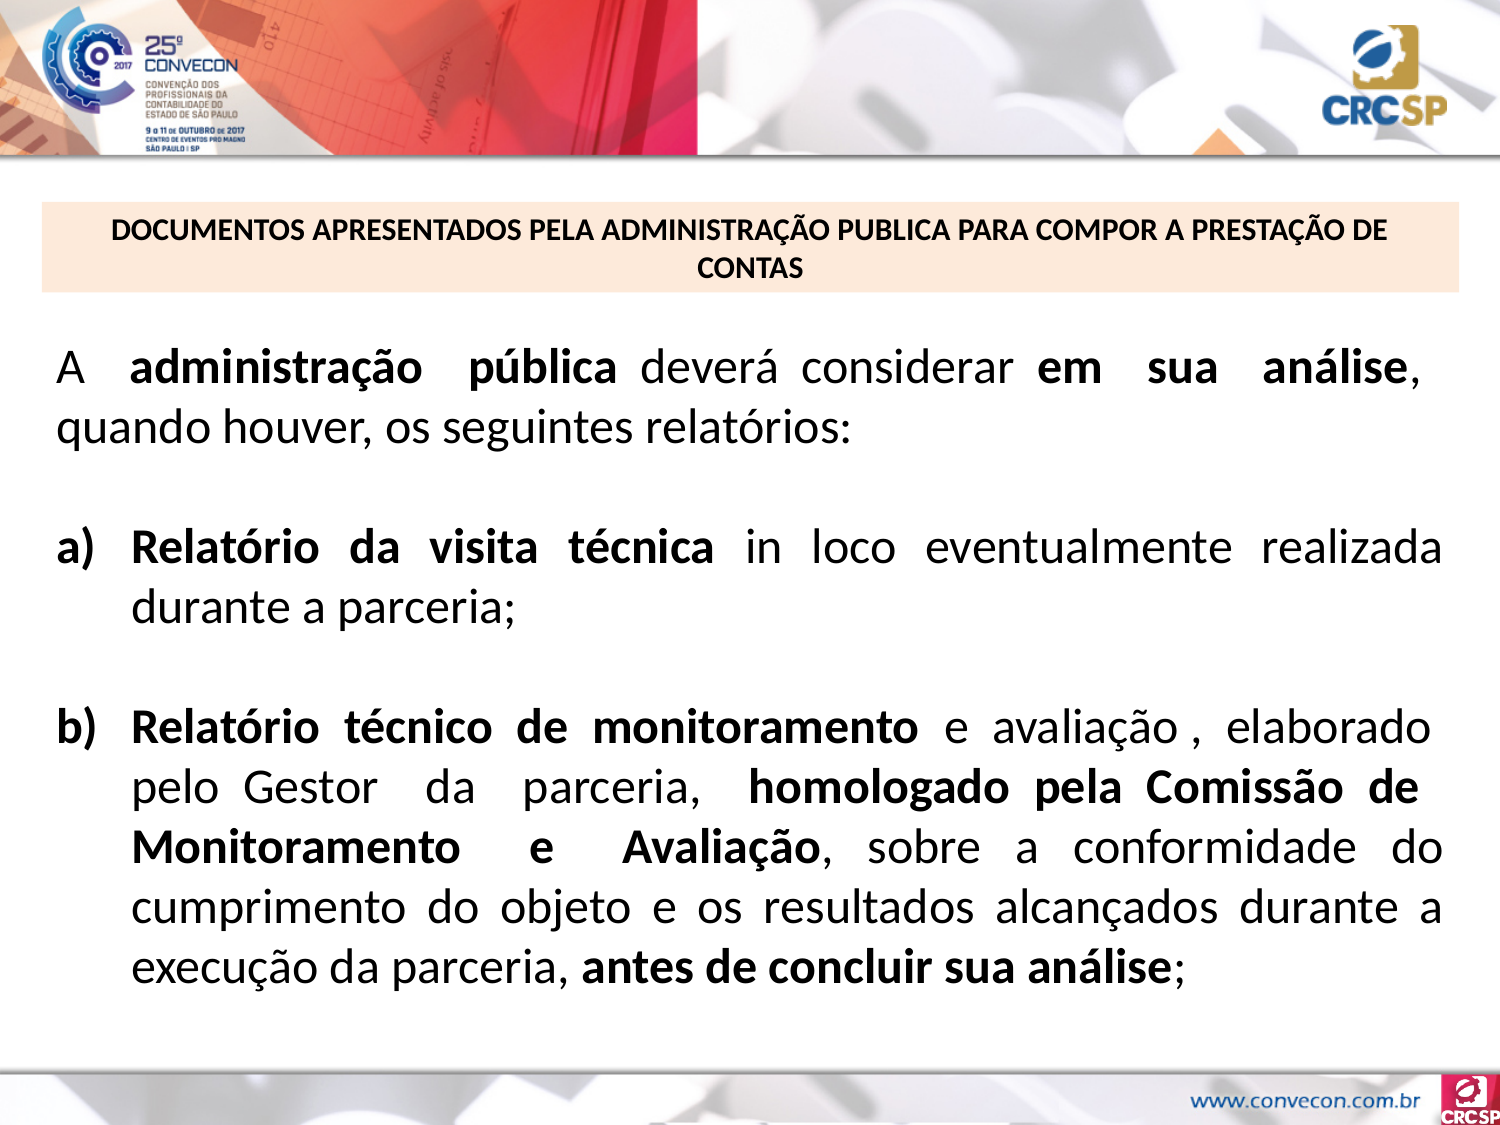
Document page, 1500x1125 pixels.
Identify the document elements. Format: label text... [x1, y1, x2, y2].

picture [0, 0, 1500, 1125]
text_box A administração pública deverá considerar em sua análise, quando houver, os seguintes relatórios: Relatório da visita técnica in loco eventualmente realizada durante a parceria; Relatório técnico de monitoramento e avaliação , elaborado pelo Gestor da parceria, homologado pela Comissão de Monitoramento e Avaliação, sobre a conformidade do cumprimento do objeto e os resultados alcançados durante a execução da parceria, antes de concluir sua análise; [41, 326, 1459, 1001]
text_box [29, 167, 1471, 244]
text_box DOCUMENTOS APRESENTADOS PELA ADMINISTRAÇÃO PUBLICA PARA COMPOR A PRESTAÇÃO DE CONTAS [41, 201, 1460, 293]
